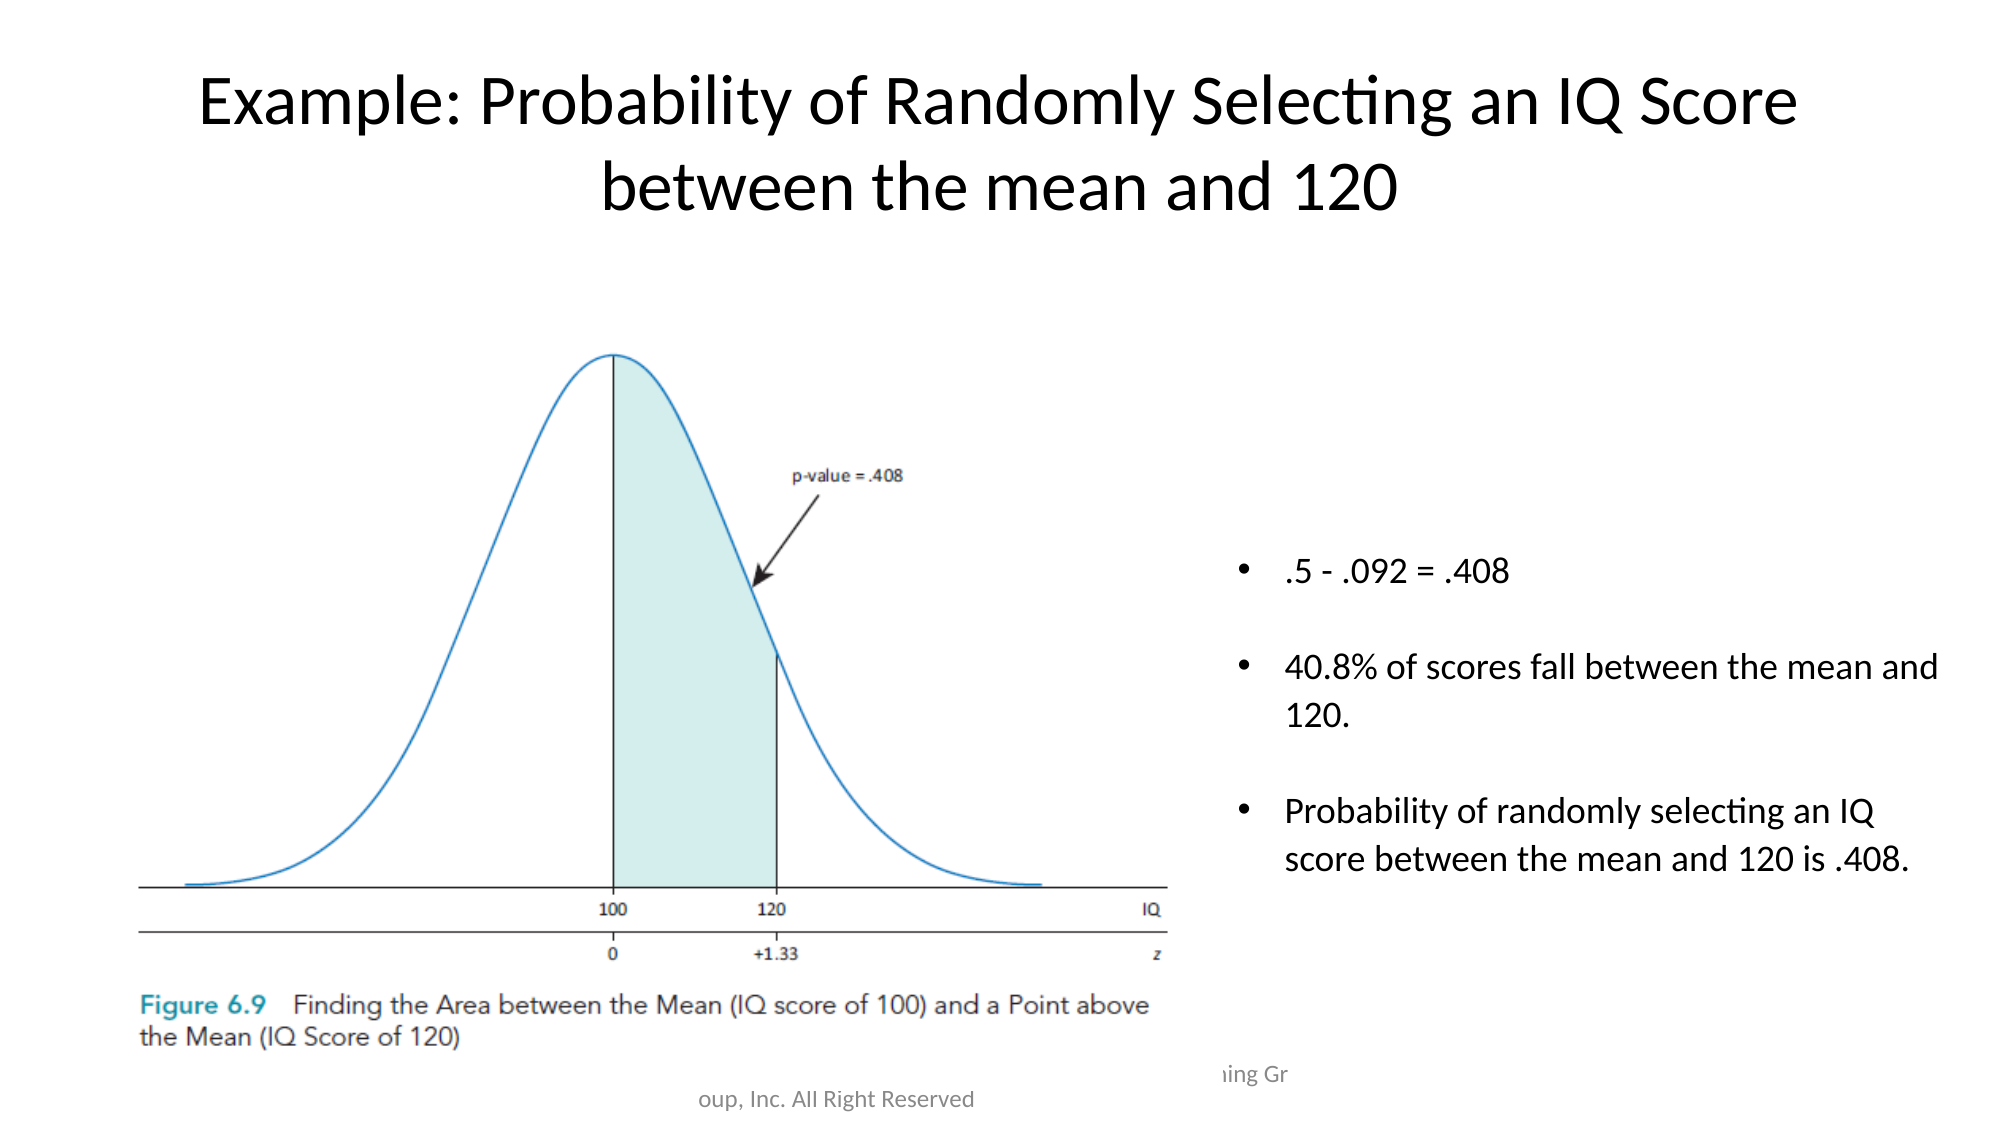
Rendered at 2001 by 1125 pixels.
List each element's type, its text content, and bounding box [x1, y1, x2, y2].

title Example: Probability of Randomly Selecting an IQ Score between the mean and 120 [99, 45, 1900, 233]
picture [114, 296, 1224, 1091]
footer Copyright (C) 2020 The Rowman & Littlefield Publishing Group, Inc. All Right Reserved [683, 1042, 1317, 1103]
text_box .5 - .092 = .408 40.8% of scores fall between the mean and 120. Probability of randomly selecting an IQ score between the mean and 120 is .408. [1229, 490, 1975, 935]
